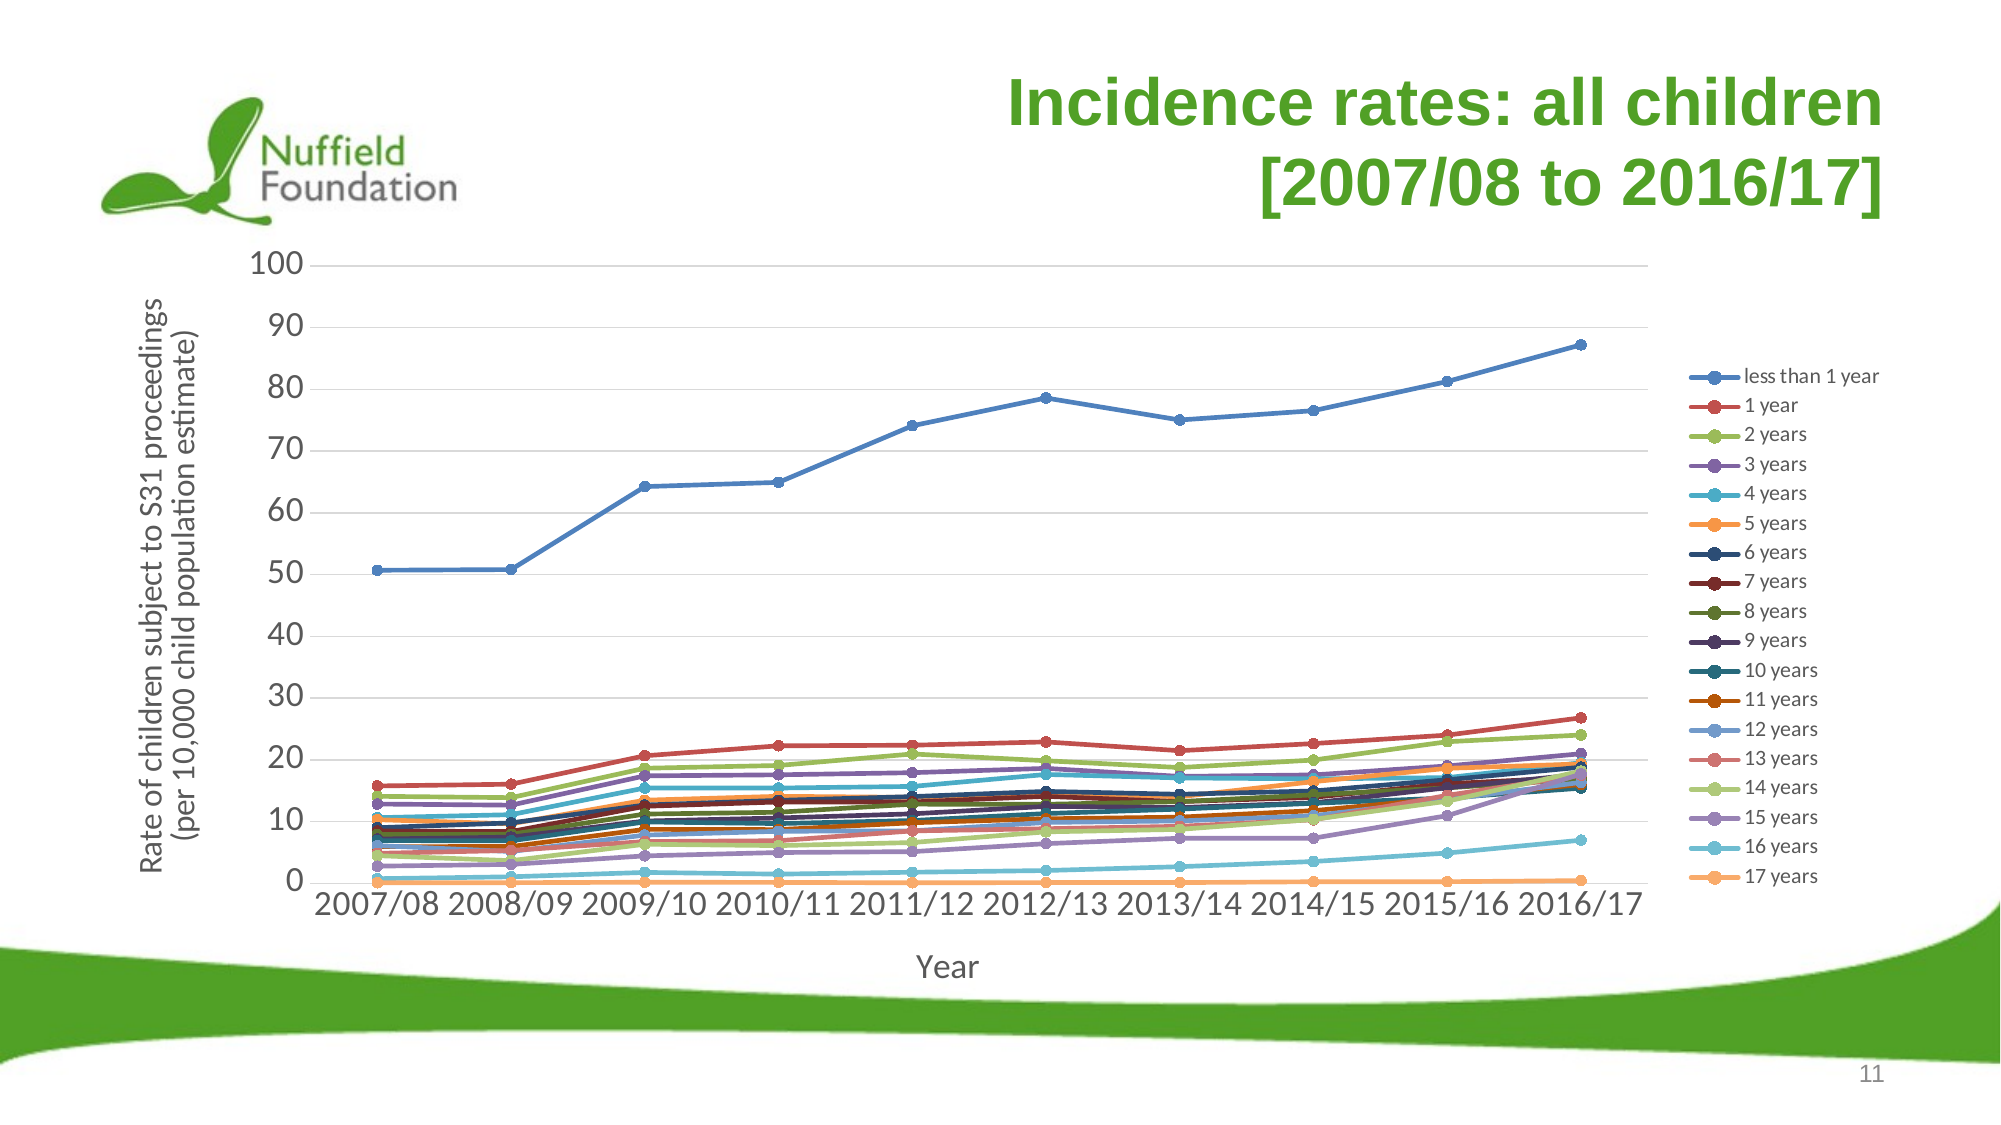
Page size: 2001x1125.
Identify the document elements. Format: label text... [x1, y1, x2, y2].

slide_number 11 [1433, 1042, 1900, 1103]
chart [99, 231, 1901, 1024]
title Incidence rates: all children [2007/08 to 2016/17] [99, 44, 1901, 230]
picture [0, 0, 2001, 1125]
